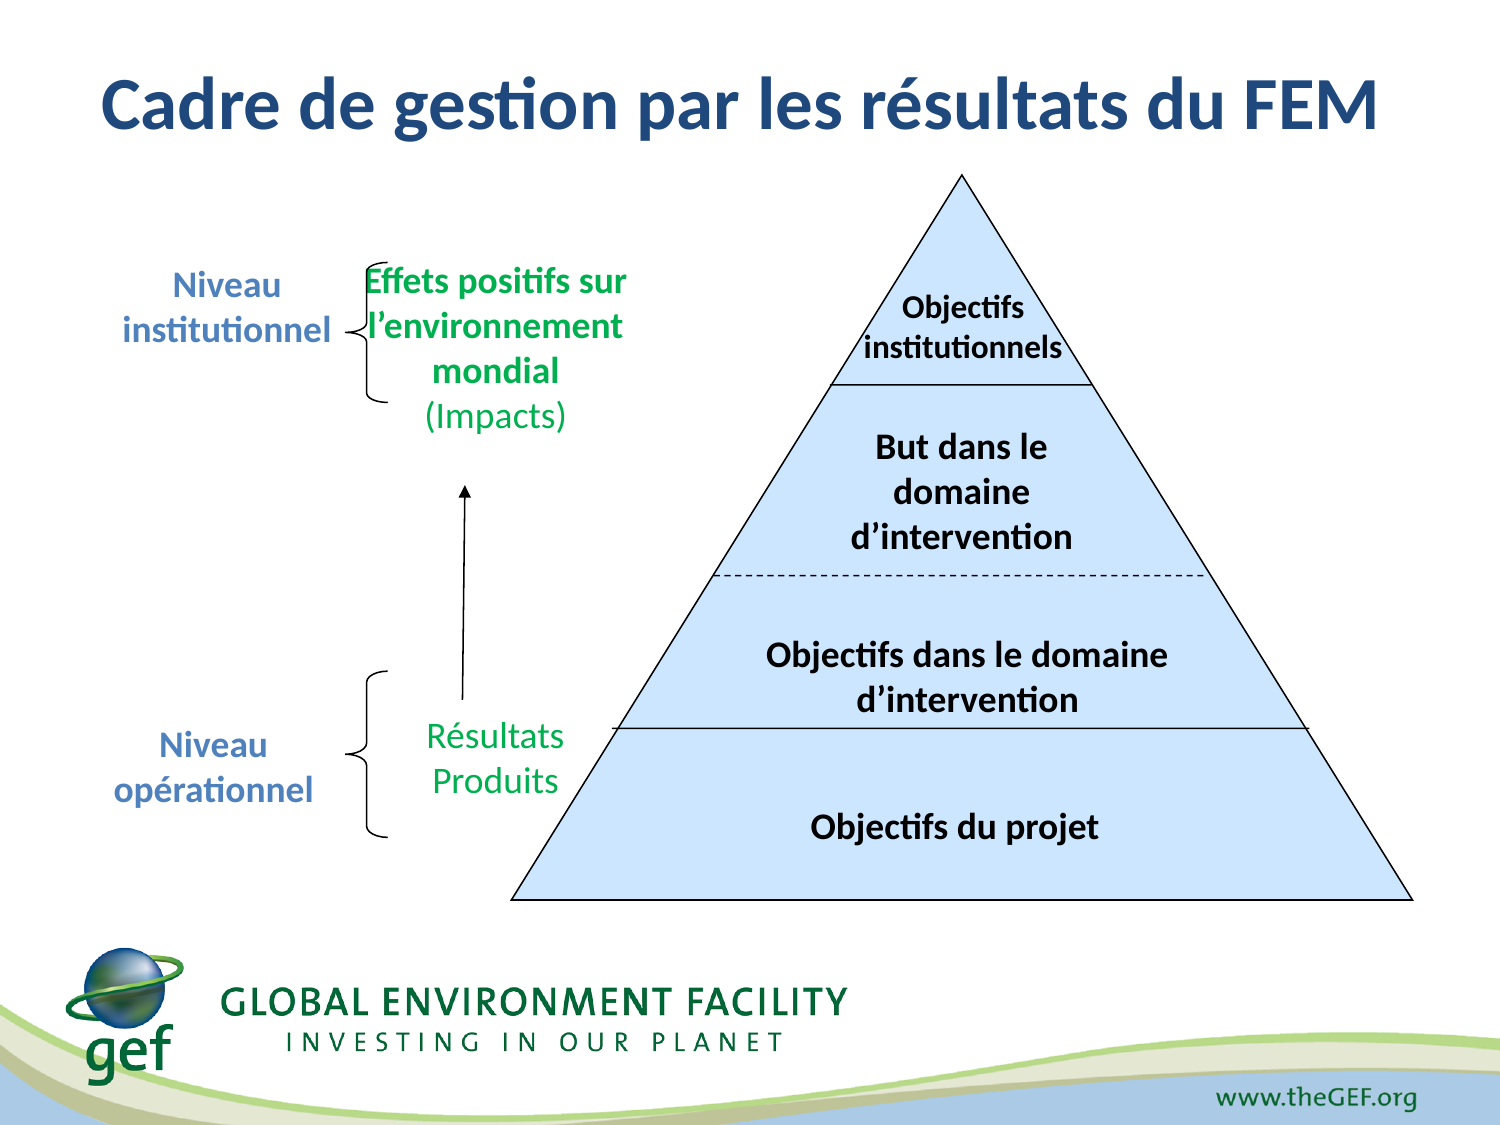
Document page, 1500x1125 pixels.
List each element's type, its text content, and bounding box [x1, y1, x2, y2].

text_box [367, 262, 388, 403]
text_box [353, 671, 388, 838]
text_box Niveau institutionnel [87, 252, 367, 413]
text_box Effets positifs sur l’environnement mondial (Impacts) Résultats Produits [345, 158, 646, 844]
picture [0, 920, 1500, 1125]
text_box Niveau opérationnel [74, 712, 353, 844]
text_box [458, 485, 471, 700]
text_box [511, 174, 1413, 901]
title Cadre de gestion par les résultats du FEM [74, 24, 1426, 176]
